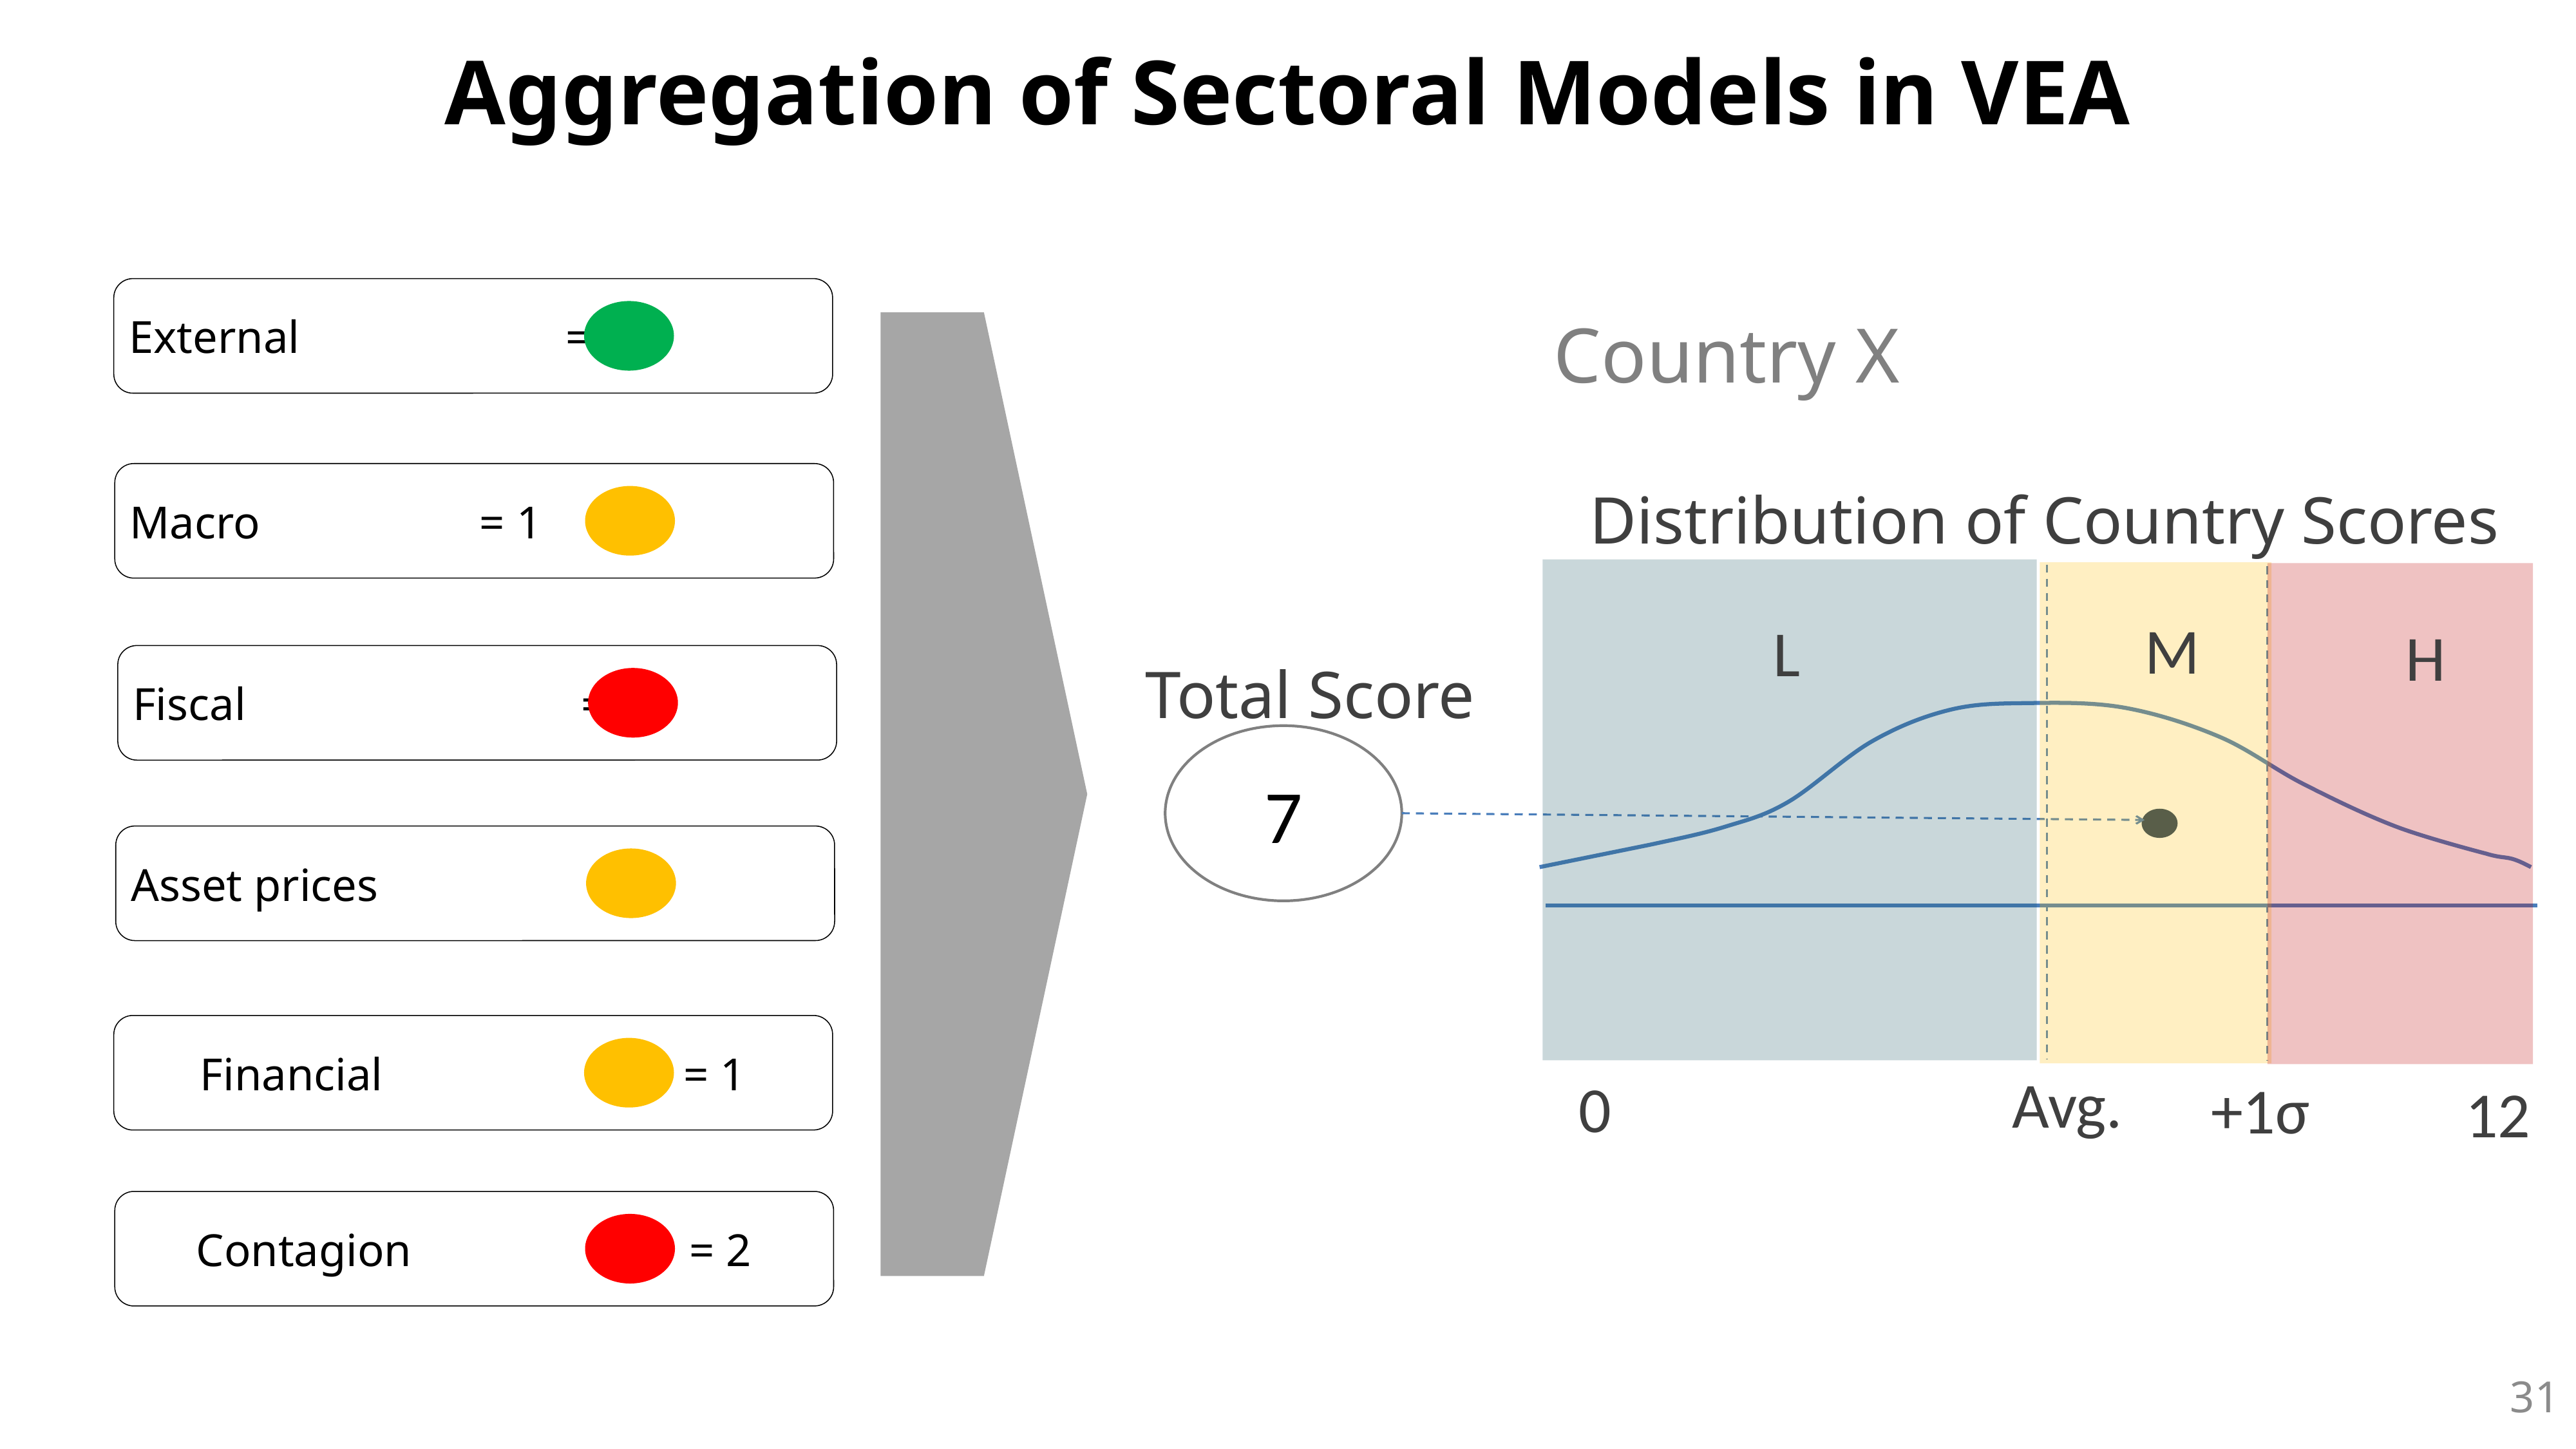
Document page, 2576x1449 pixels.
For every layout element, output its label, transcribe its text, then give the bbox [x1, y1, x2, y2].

text_box Avg. [1978, 1062, 2120, 1153]
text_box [114, 463, 834, 578]
text_box H [2382, 605, 2450, 706]
text_box [1541, 826, 2038, 1062]
table_cell [2268, 906, 2532, 911]
text_box Country X [1530, 296, 1924, 410]
text_box [2266, 910, 2534, 1065]
table_cell [2038, 906, 2046, 912]
text_box [2038, 910, 2266, 1065]
text_box [2266, 562, 2534, 905]
text_box 7 [1164, 743, 1403, 902]
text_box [114, 1191, 834, 1307]
text_box L [1750, 600, 1819, 701]
text_box 0 [1555, 1056, 1624, 1157]
text_box Aggregation of Sectoral Models in VEA [0, 23, 2576, 135]
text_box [113, 278, 833, 393]
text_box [117, 645, 837, 761]
text_box Total Score [1105, 642, 1516, 743]
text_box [115, 826, 835, 941]
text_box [1401, 813, 2145, 820]
text_box Distribution of Country Scores [1564, 468, 2525, 562]
text_box 30 [2494, 1365, 2576, 1449]
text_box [113, 1015, 833, 1130]
text_box 12 [2420, 1061, 2576, 1162]
table_cell [2047, 906, 2266, 911]
text_box [879, 310, 1089, 1278]
text_box [1541, 558, 2038, 812]
text_box [2038, 561, 2273, 904]
text_box +1σ [2120, 1065, 2420, 1159]
text_box M [2121, 598, 2190, 699]
